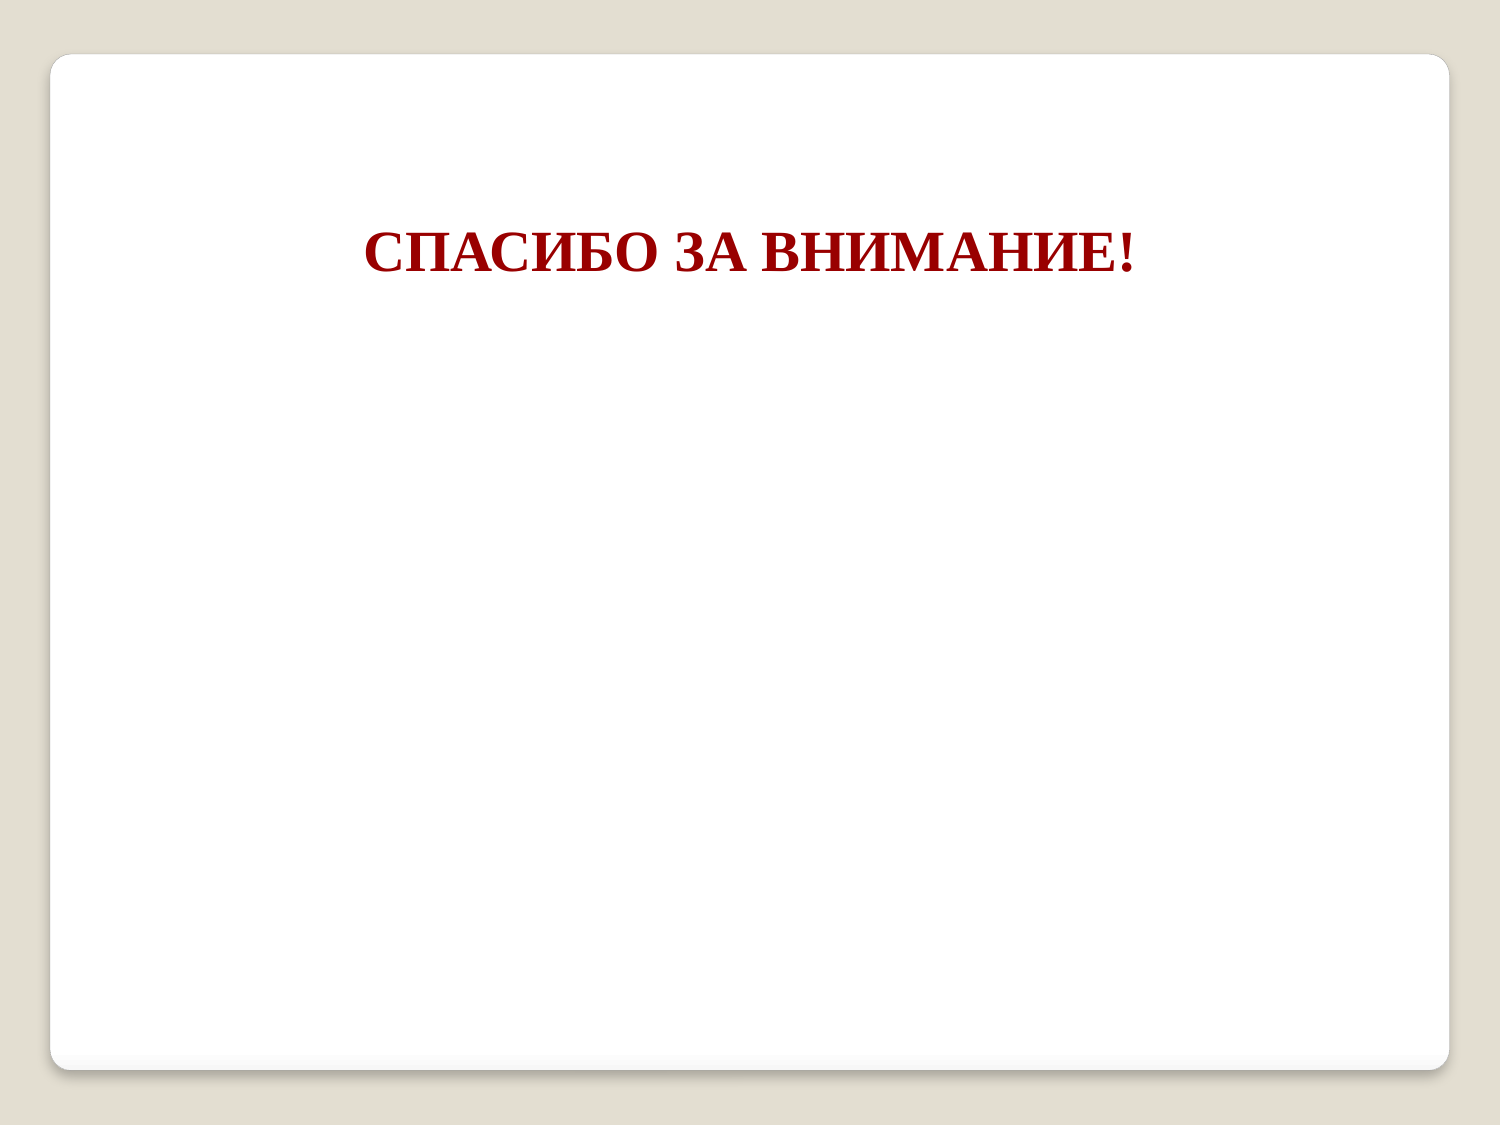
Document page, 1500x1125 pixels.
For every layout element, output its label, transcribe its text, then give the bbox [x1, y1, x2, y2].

text_box СПАСИБО ЗА ВНИМАНИЕ! [159, 160, 1341, 316]
text_box [75, 45, 1425, 233]
